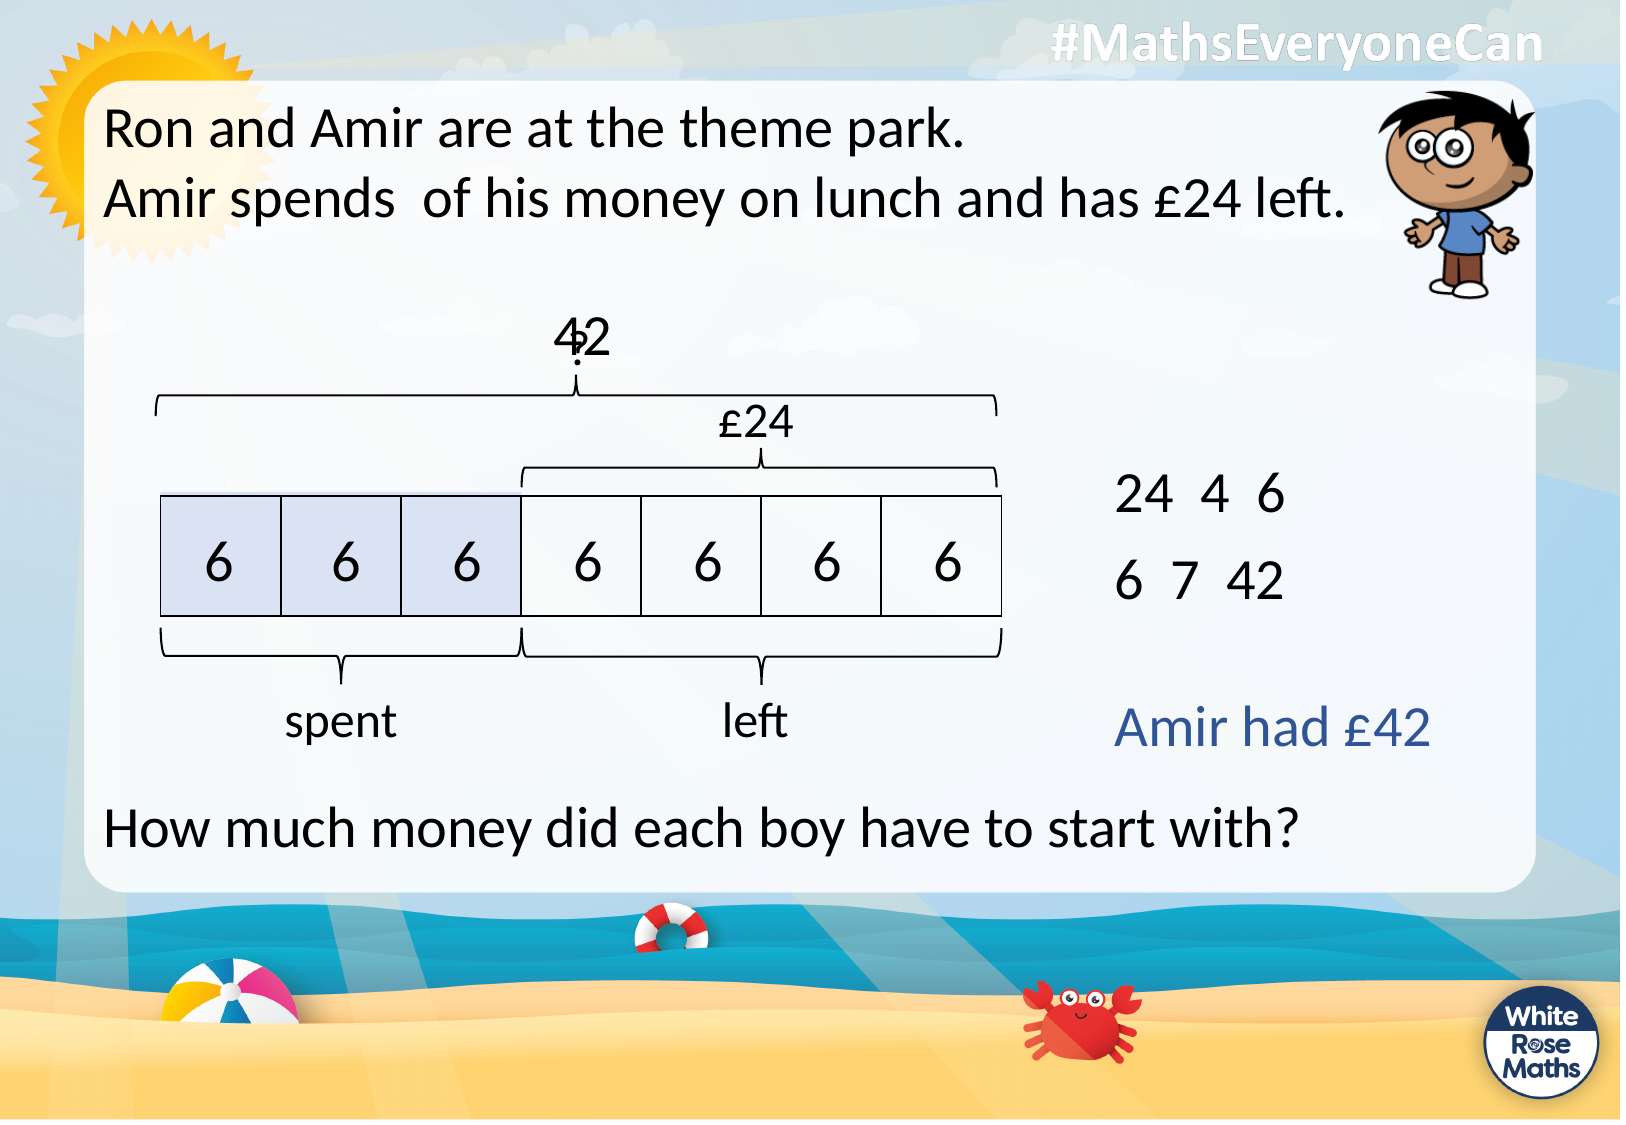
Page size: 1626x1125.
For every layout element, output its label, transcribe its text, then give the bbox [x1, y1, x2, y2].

text_box [159, 491, 523, 495]
table_header [282, 497, 400, 515]
text_box 6 [160, 515, 278, 601]
text_box 6 [642, 515, 761, 601]
text_box Amir had £42 [1099, 680, 1466, 766]
table_header [522, 601, 640, 615]
text_box [521, 628, 1002, 680]
text_box 6 [278, 515, 400, 601]
text_box 6 [761, 515, 882, 601]
table_header [402, 601, 520, 615]
text_box ? [552, 308, 682, 383]
table_header [402, 497, 520, 515]
table_header [762, 601, 880, 615]
table_header [161, 601, 280, 615]
text_box 6 [521, 515, 642, 601]
text_box [155, 383, 702, 417]
text_box spent [269, 680, 414, 756]
table_header [161, 497, 280, 515]
table_header [282, 601, 400, 615]
text_box £24 [702, 380, 820, 456]
table_header [882, 497, 1001, 615]
text_box 42 [538, 289, 628, 375]
table_header [522, 497, 640, 515]
table_header [642, 601, 760, 615]
text_box [820, 394, 997, 417]
table_header [762, 497, 880, 515]
text_box left [707, 680, 807, 756]
text_box [521, 456, 998, 488]
picture [0, 0, 1626, 1125]
text_box 6 [400, 515, 521, 601]
text_box 6 [883, 515, 1000, 601]
table_header [642, 497, 760, 515]
text_box [160, 627, 523, 680]
